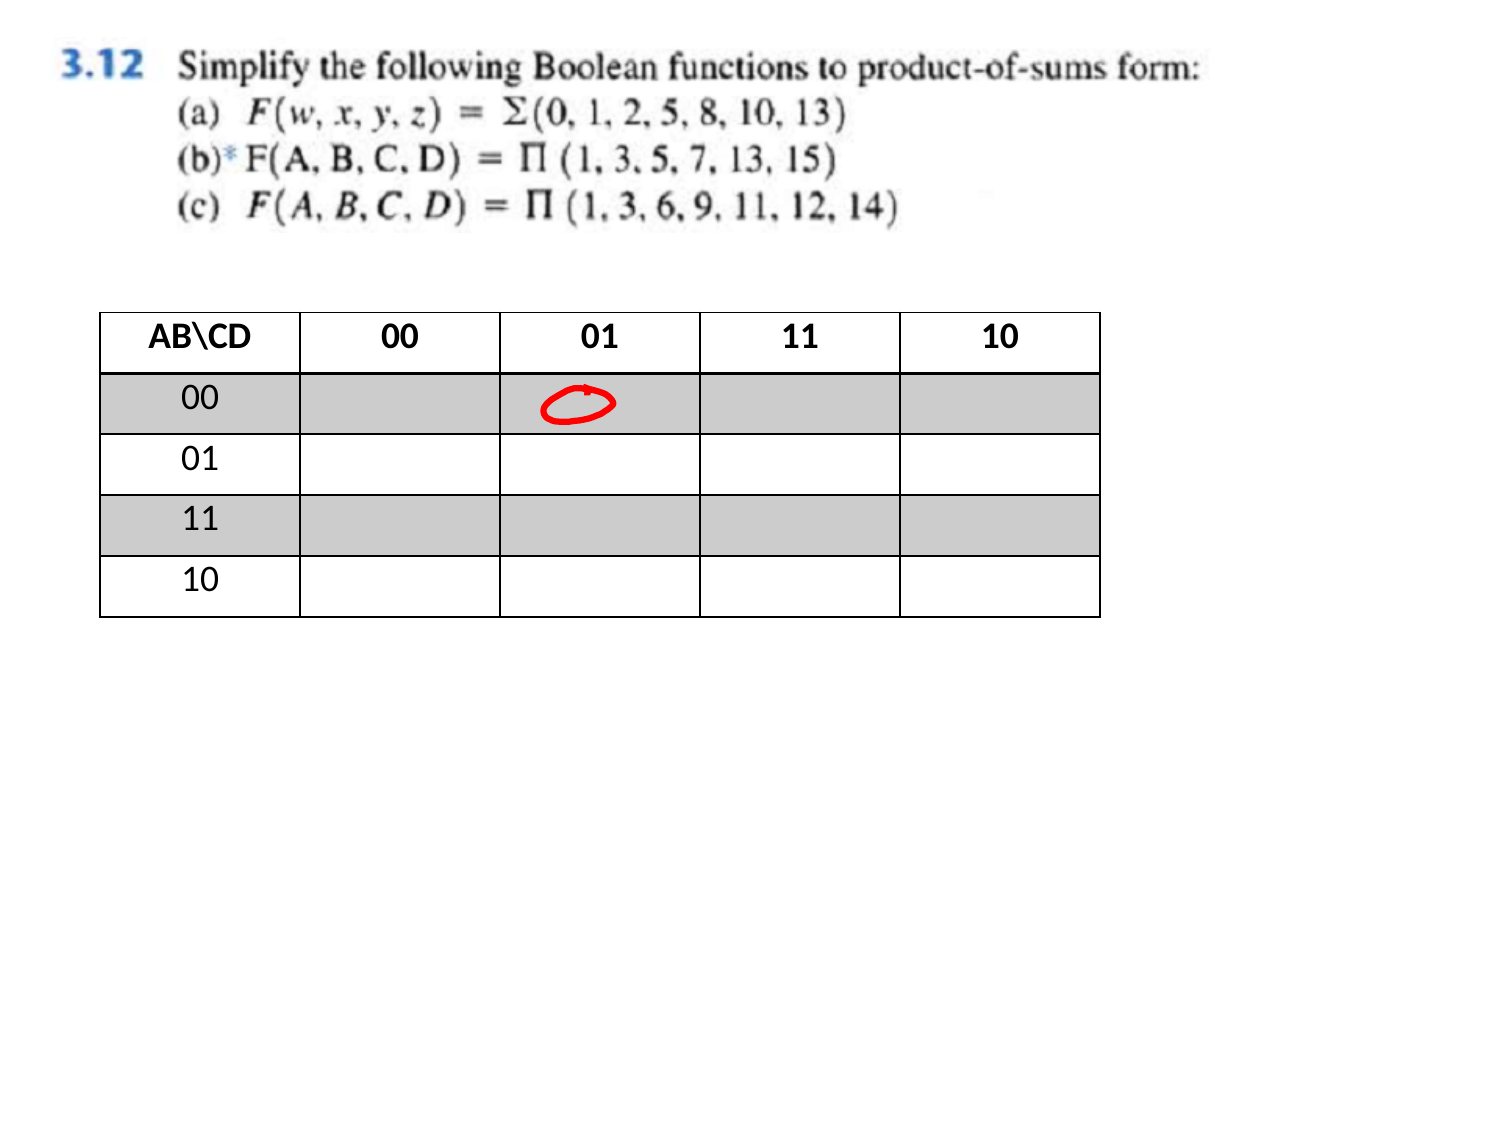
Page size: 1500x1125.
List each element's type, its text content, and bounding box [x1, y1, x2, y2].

table_cell [501, 375, 699, 433]
table_cell [901, 435, 1099, 494]
table_header 11 [701, 313, 899, 372]
table_cell [701, 496, 899, 555]
table_cell [701, 435, 899, 494]
table_cell [901, 557, 1099, 616]
table_cell [301, 557, 499, 616]
text_box [542, 385, 614, 423]
table_cell [301, 435, 499, 494]
table_cell [301, 496, 499, 555]
table_header 00 [301, 313, 499, 372]
table_cell 10 [101, 557, 299, 616]
table_cell [901, 496, 1099, 555]
table_cell 01 [101, 435, 299, 494]
table_cell [501, 496, 699, 555]
table_header AB\CD [101, 313, 299, 372]
table_cell [701, 375, 899, 433]
table_cell [501, 557, 699, 616]
table_cell [701, 557, 899, 616]
table_header 01 [501, 313, 699, 372]
table_cell [901, 375, 1099, 433]
table_header 10 [901, 313, 1099, 372]
table_cell [501, 435, 699, 494]
table_cell [301, 375, 499, 433]
table_cell 00 [101, 375, 299, 433]
picture [49, 37, 1244, 234]
table_cell 11 [101, 496, 299, 555]
